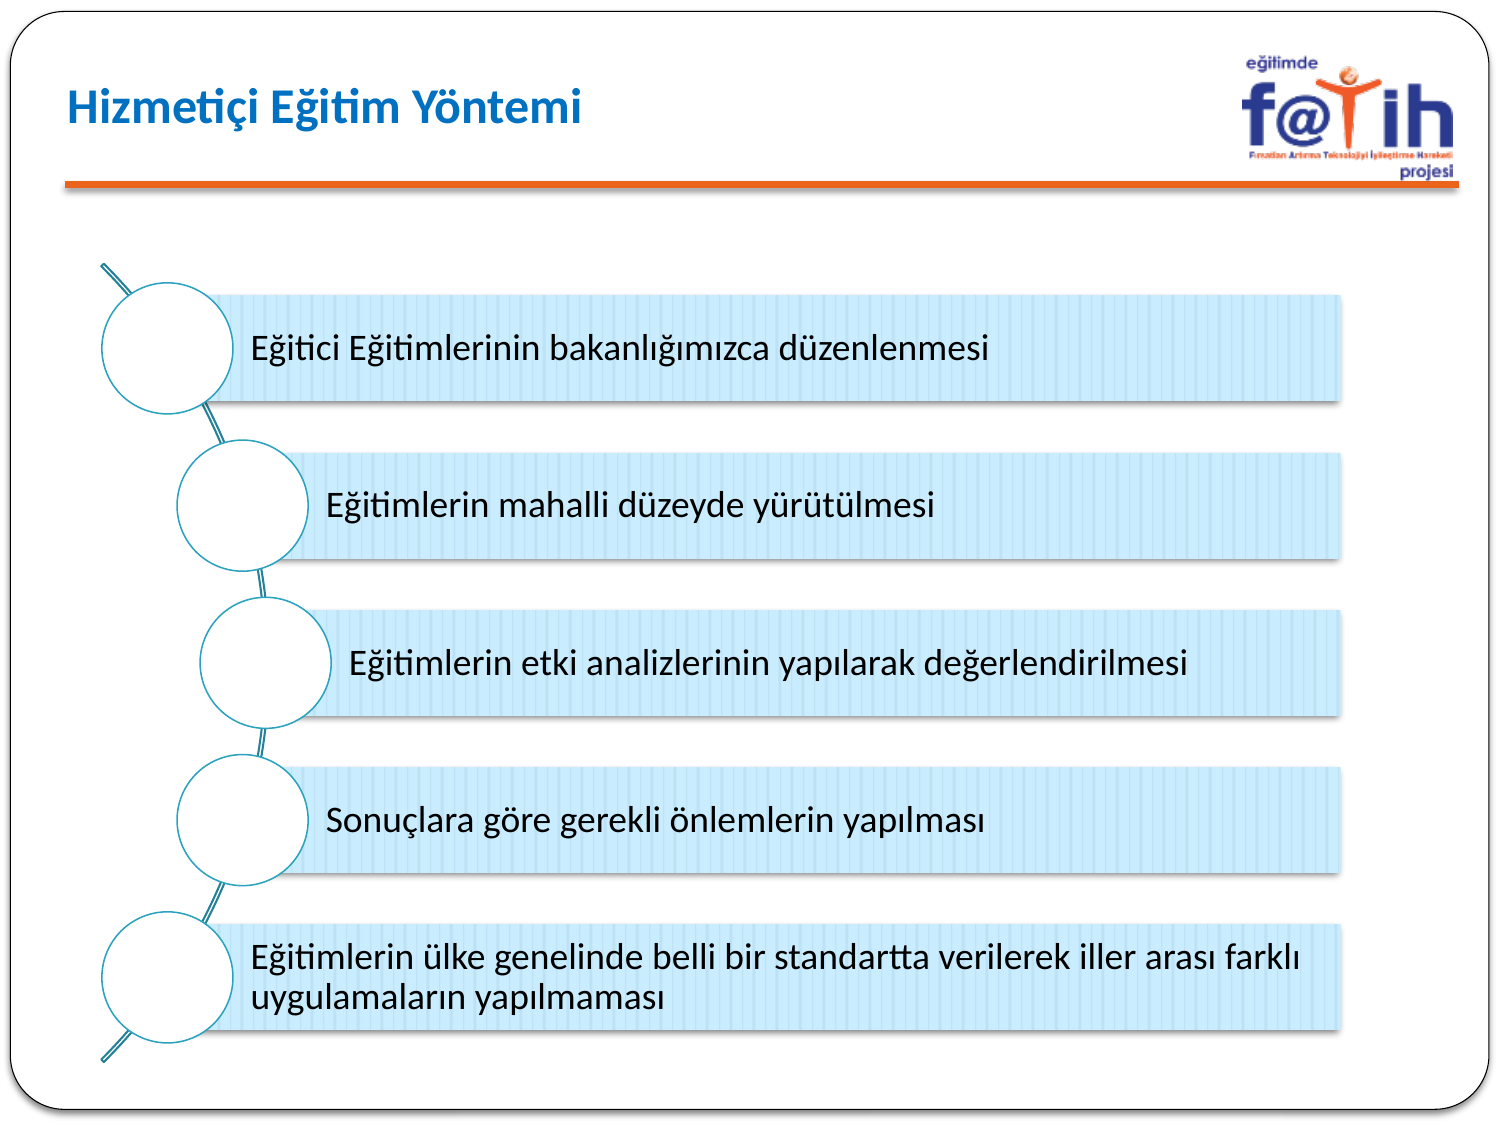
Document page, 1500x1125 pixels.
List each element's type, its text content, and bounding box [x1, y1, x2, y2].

picture [1242, 54, 1453, 182]
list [88, 243, 1353, 1083]
text_box Hizmetiçi Eğitim Yöntemi [53, 66, 1187, 149]
